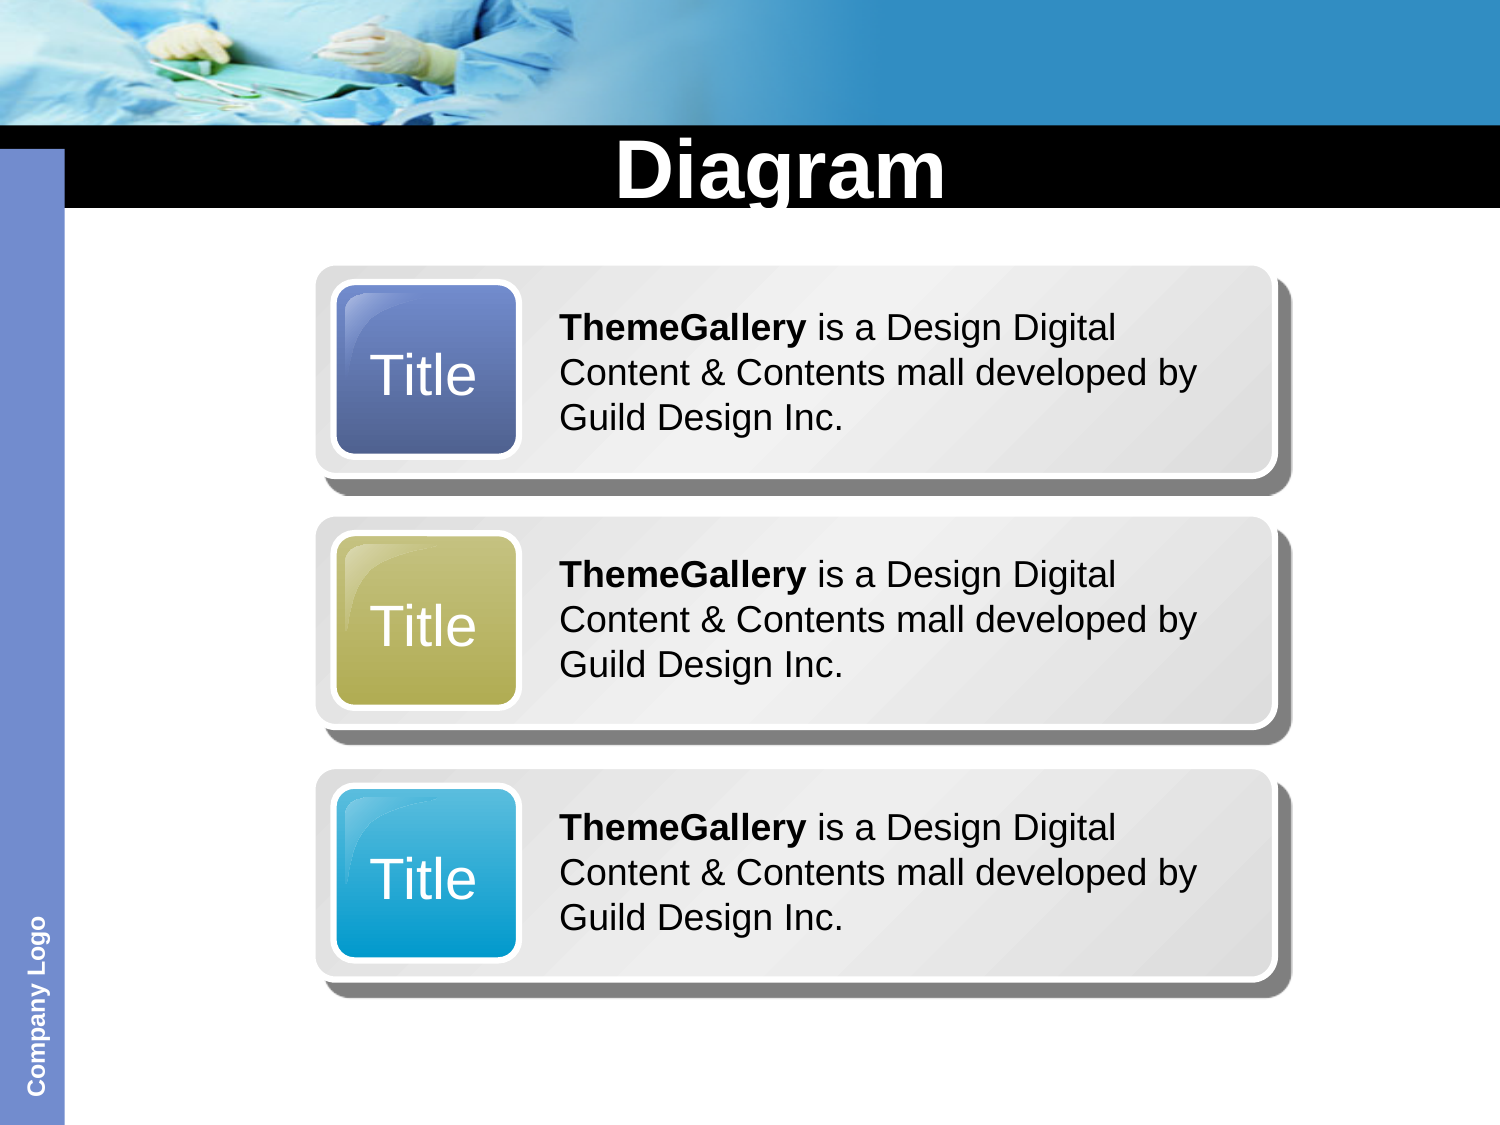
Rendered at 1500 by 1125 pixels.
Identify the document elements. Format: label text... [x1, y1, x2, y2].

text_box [312, 513, 1276, 728]
title Diagram [62, 124, 1500, 206]
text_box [312, 765, 1276, 980]
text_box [312, 262, 1276, 477]
picture [0, 0, 1500, 125]
